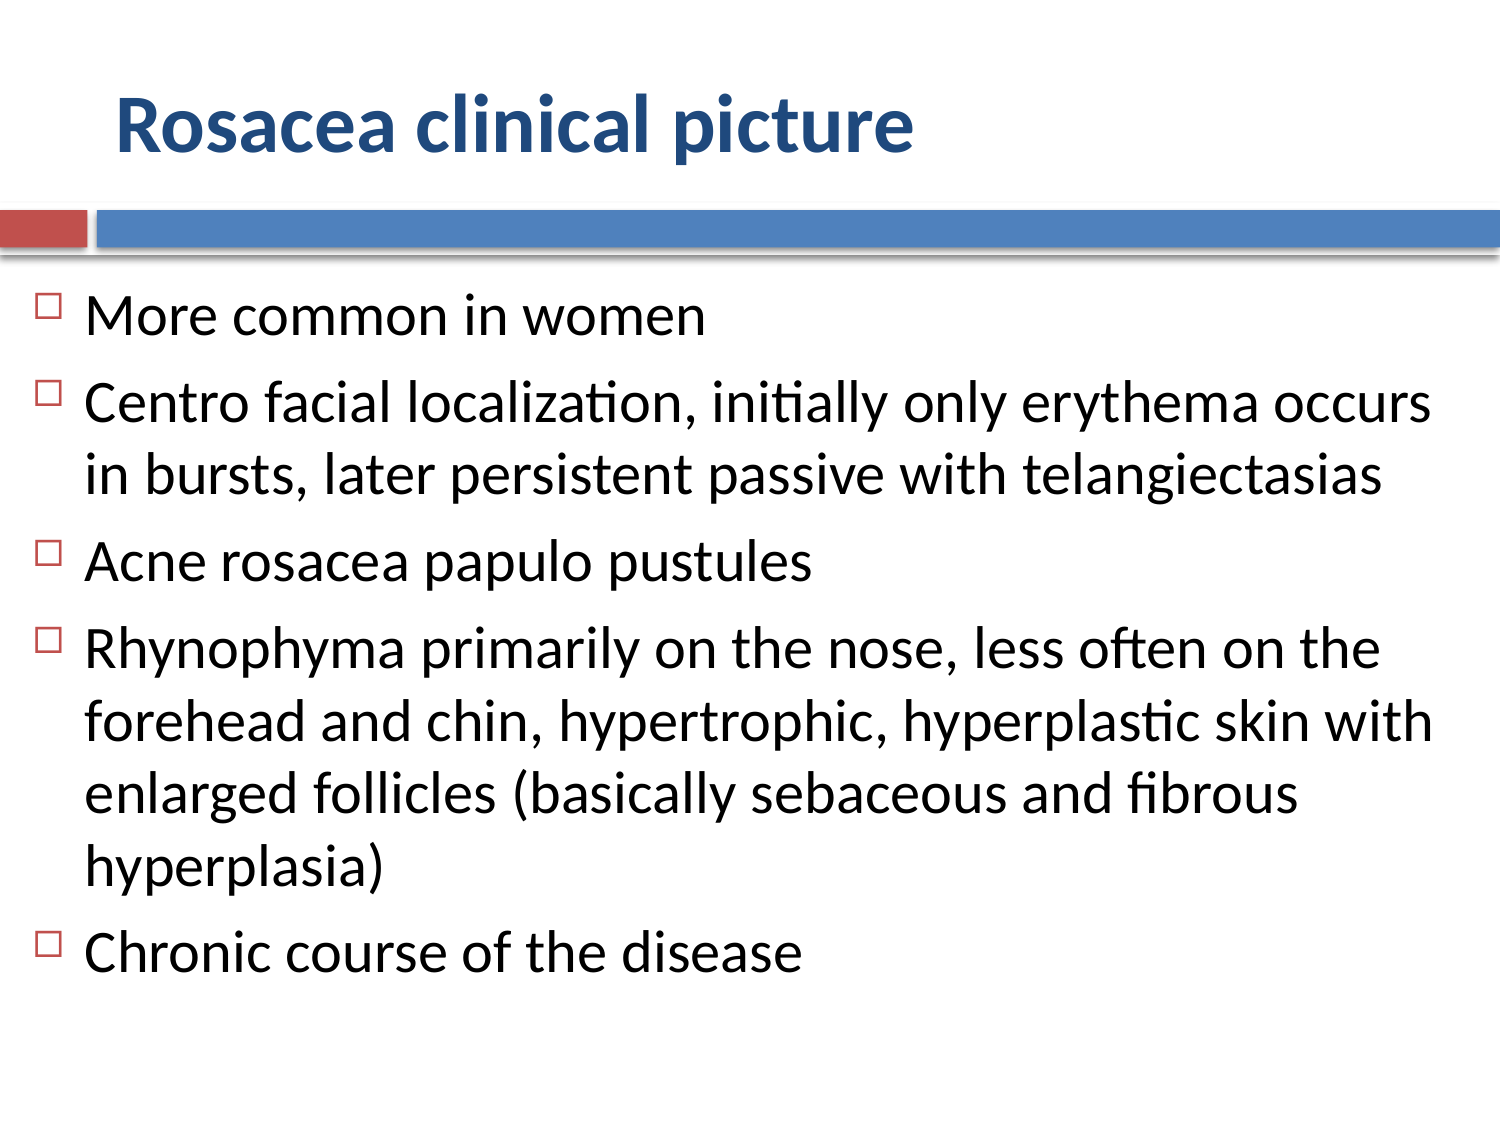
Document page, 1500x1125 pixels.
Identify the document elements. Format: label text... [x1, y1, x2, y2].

title Rosacea clinical picture [100, 37, 1438, 200]
list More common in women Centro facial localization, initially only erythema occurs in bursts, later persistent passive with telangiectasias Acne rosacea papulo pustules Rhynophyma primarily on the nose, less often on the forehead and chin, hypertrophic, hyperplastic skin with enlarged follicles (basically sebaceous and fibrous hyperplasia) Chronic course of the disease [17, 267, 1489, 1106]
